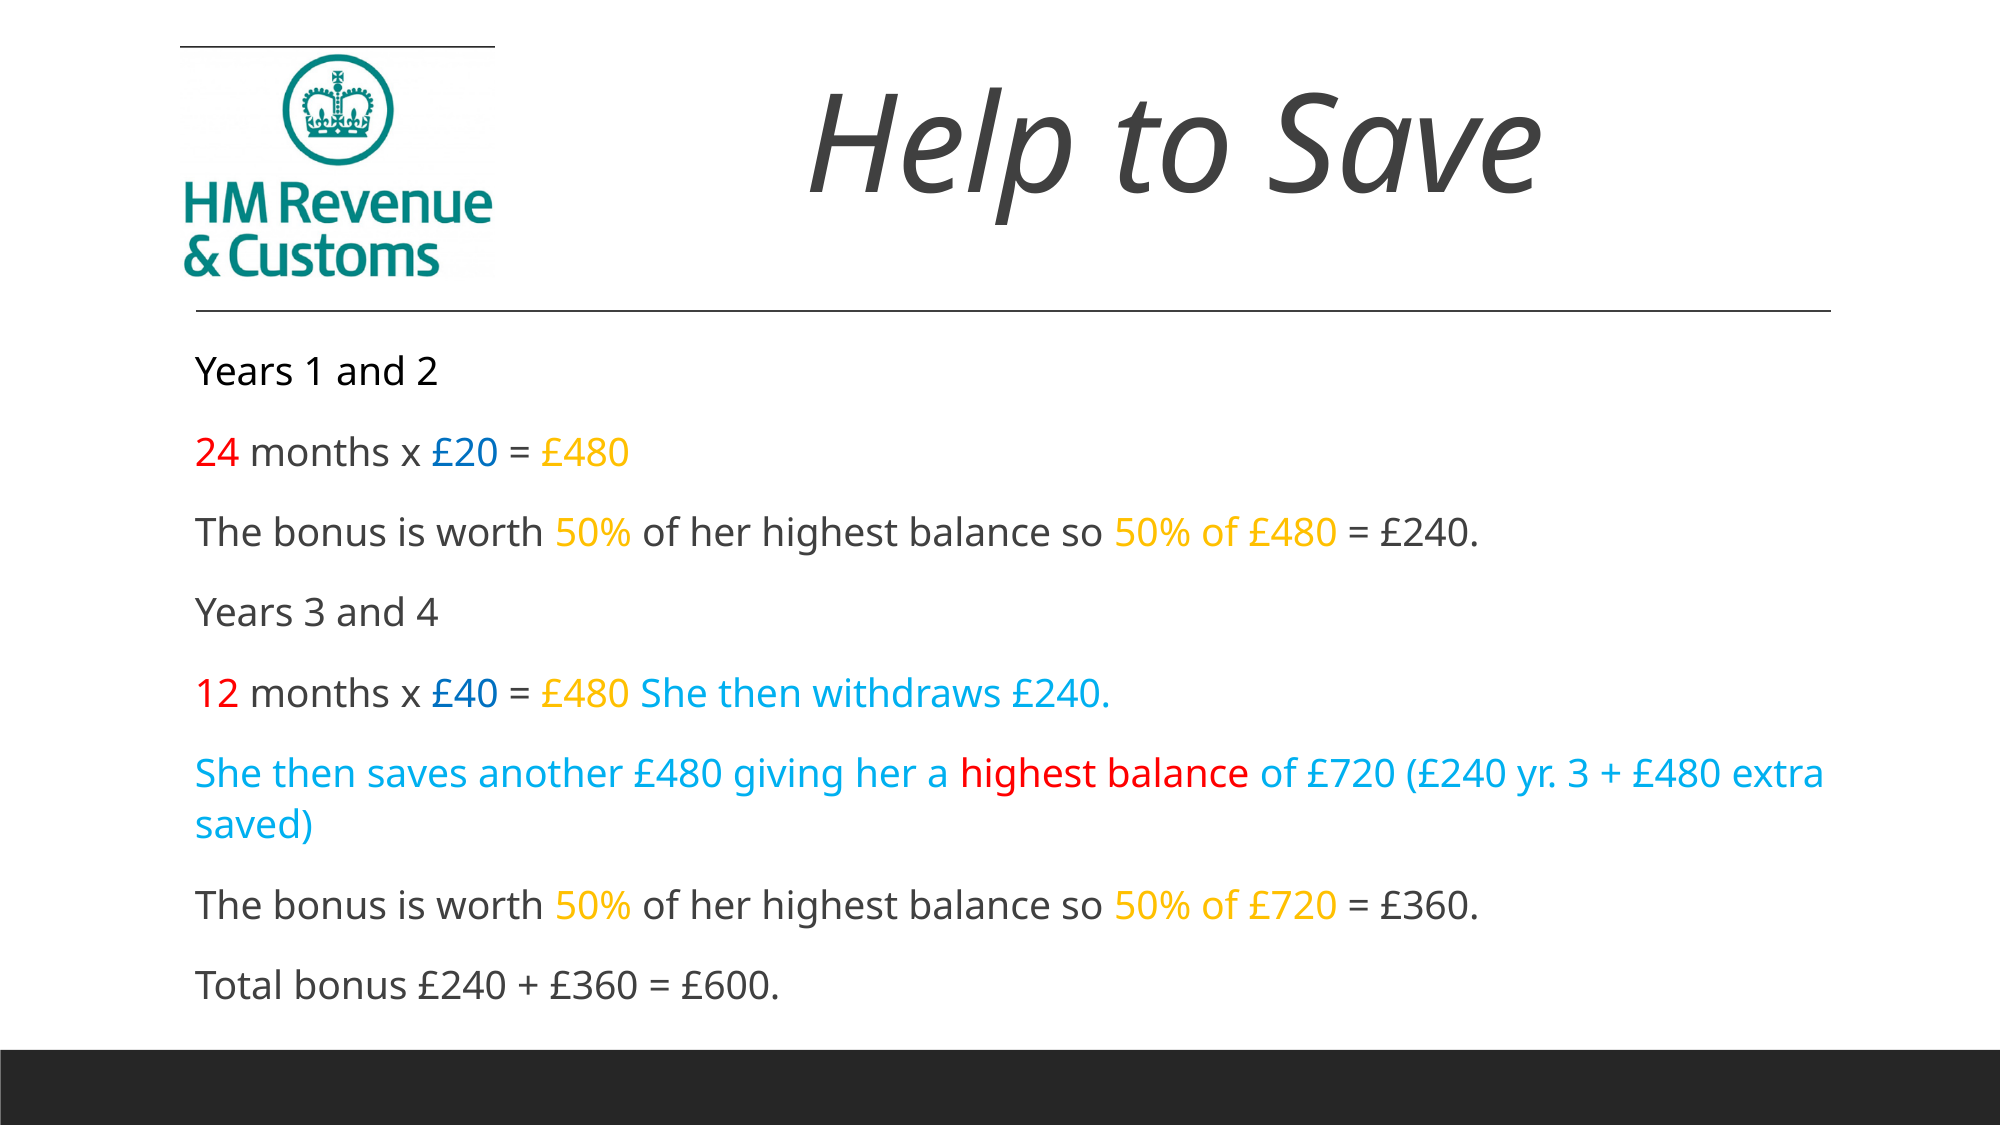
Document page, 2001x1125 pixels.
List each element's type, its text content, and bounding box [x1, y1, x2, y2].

title Help to Save [519, 47, 1830, 230]
picture [179, 46, 496, 282]
list Years 1 and 2 24 months x £20 = £480 The bonus is worth 50% of her highest balance so 50% of £480 = £240. Years 3 and 4 12 months x £40 = £480 She then withdraws £240. She then saves another £480 giving her a highest balance of £720 (£240 yr. 3 + £480 extra saved) The bonus is worth 50% of her highest balance so 50% of £720 = £360. Total bonus £240 + £360 = £600. [180, 334, 1875, 1016]
